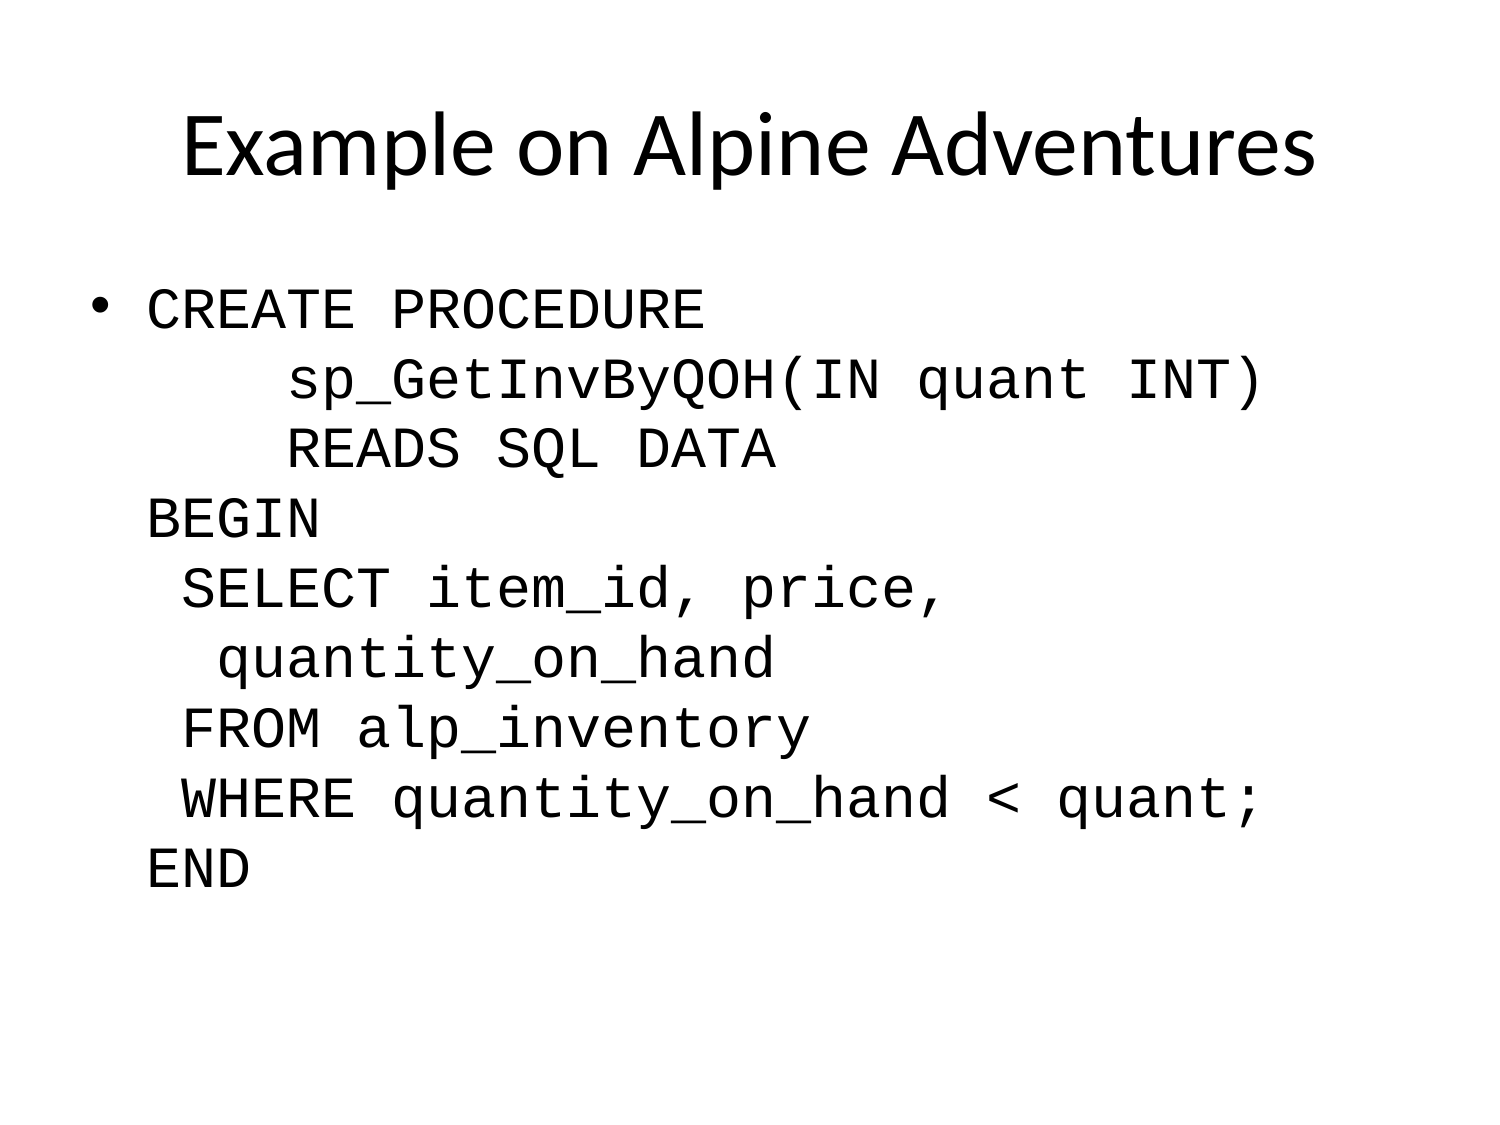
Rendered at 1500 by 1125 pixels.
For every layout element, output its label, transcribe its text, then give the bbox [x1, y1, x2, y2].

list CREATE PROCEDURE sp_GetInvByQOH(IN quant INT) READS SQL DATA BEGIN SELECT item_id, price, quantity_on_hand FROM alp_inventory WHERE quantity_on_hand < quant; END [75, 262, 1425, 1005]
title Example on Alpine Adventures [75, 45, 1425, 233]
